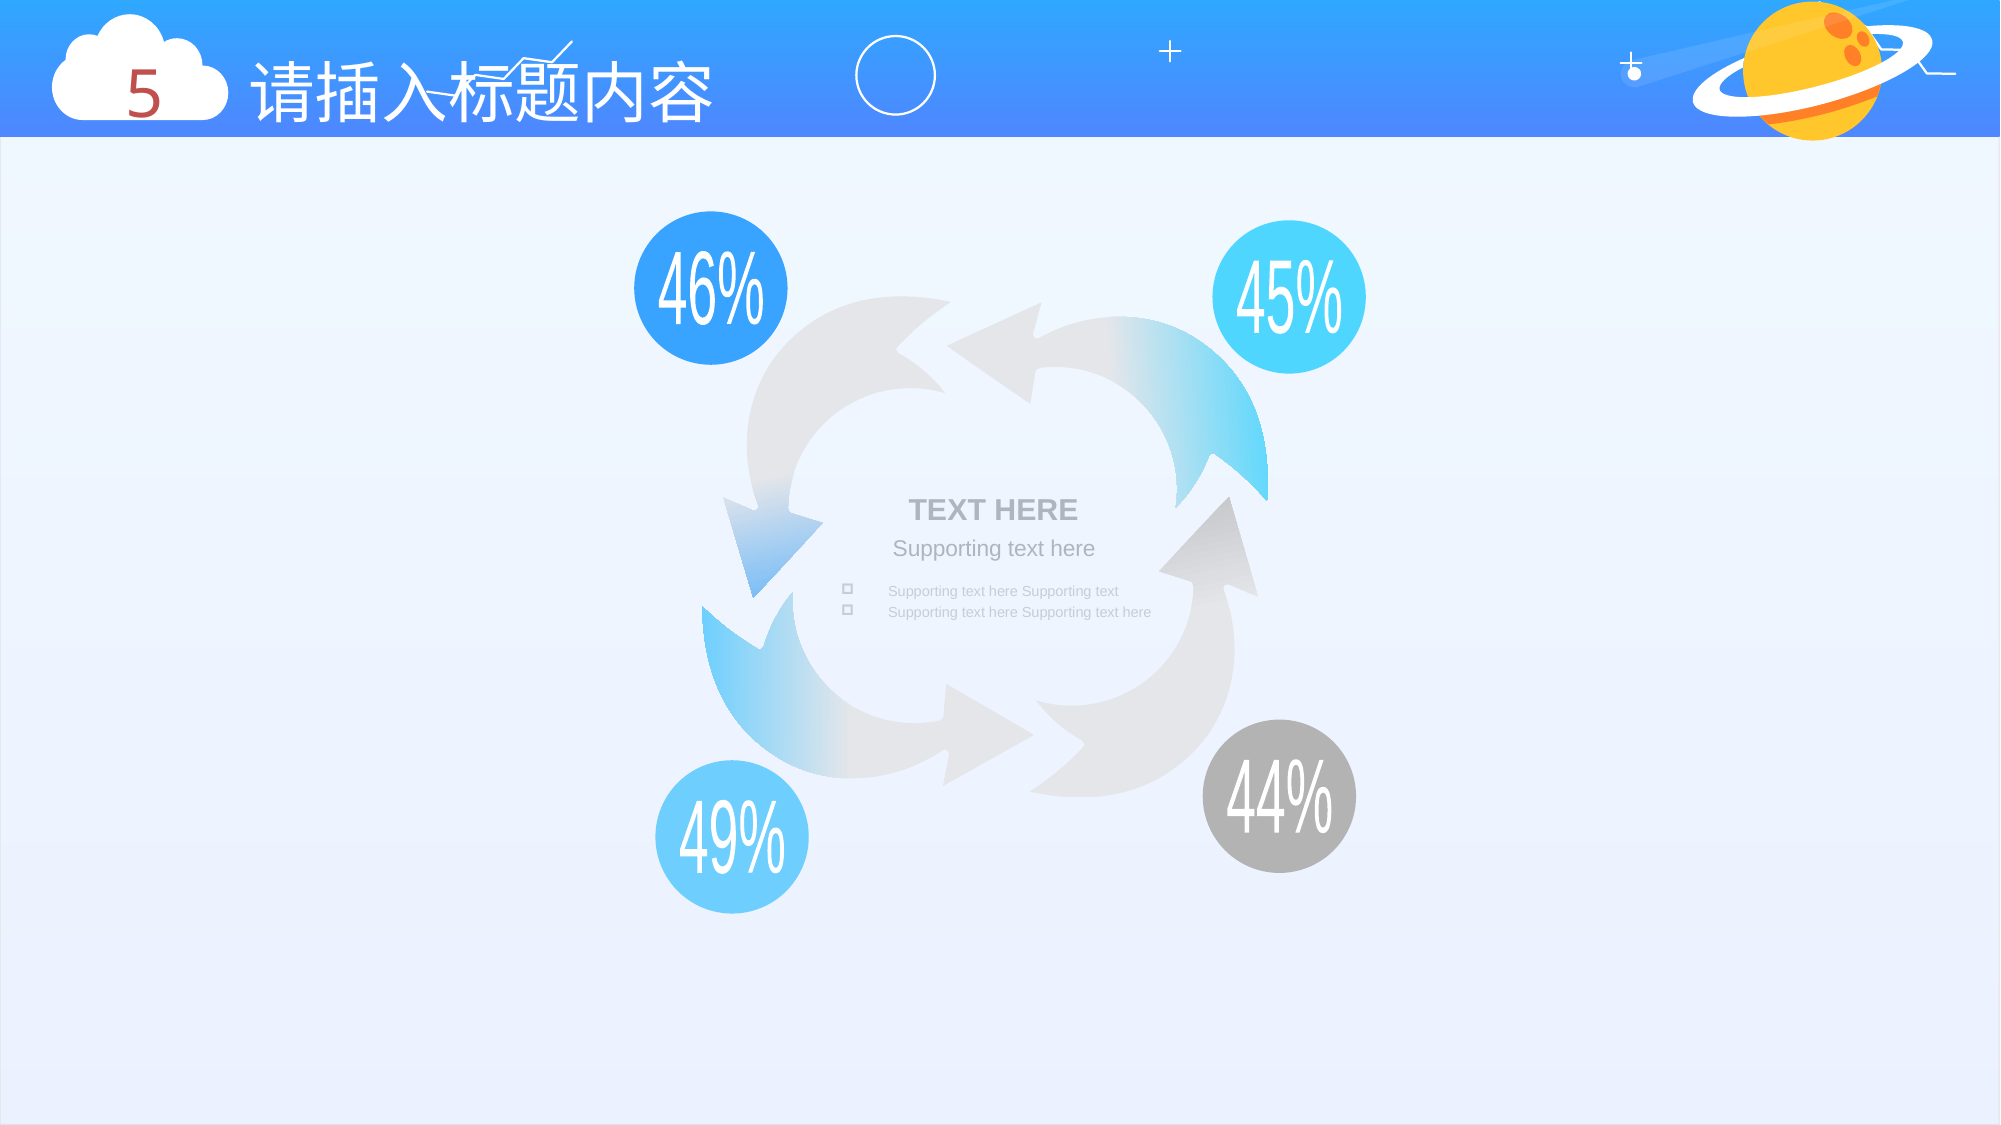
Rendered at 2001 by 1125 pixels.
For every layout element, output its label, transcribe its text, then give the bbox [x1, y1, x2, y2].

text_box 5 请插入标题内容 [52, 43, 789, 138]
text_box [634, 211, 1366, 914]
text_box [71, 14, 192, 43]
